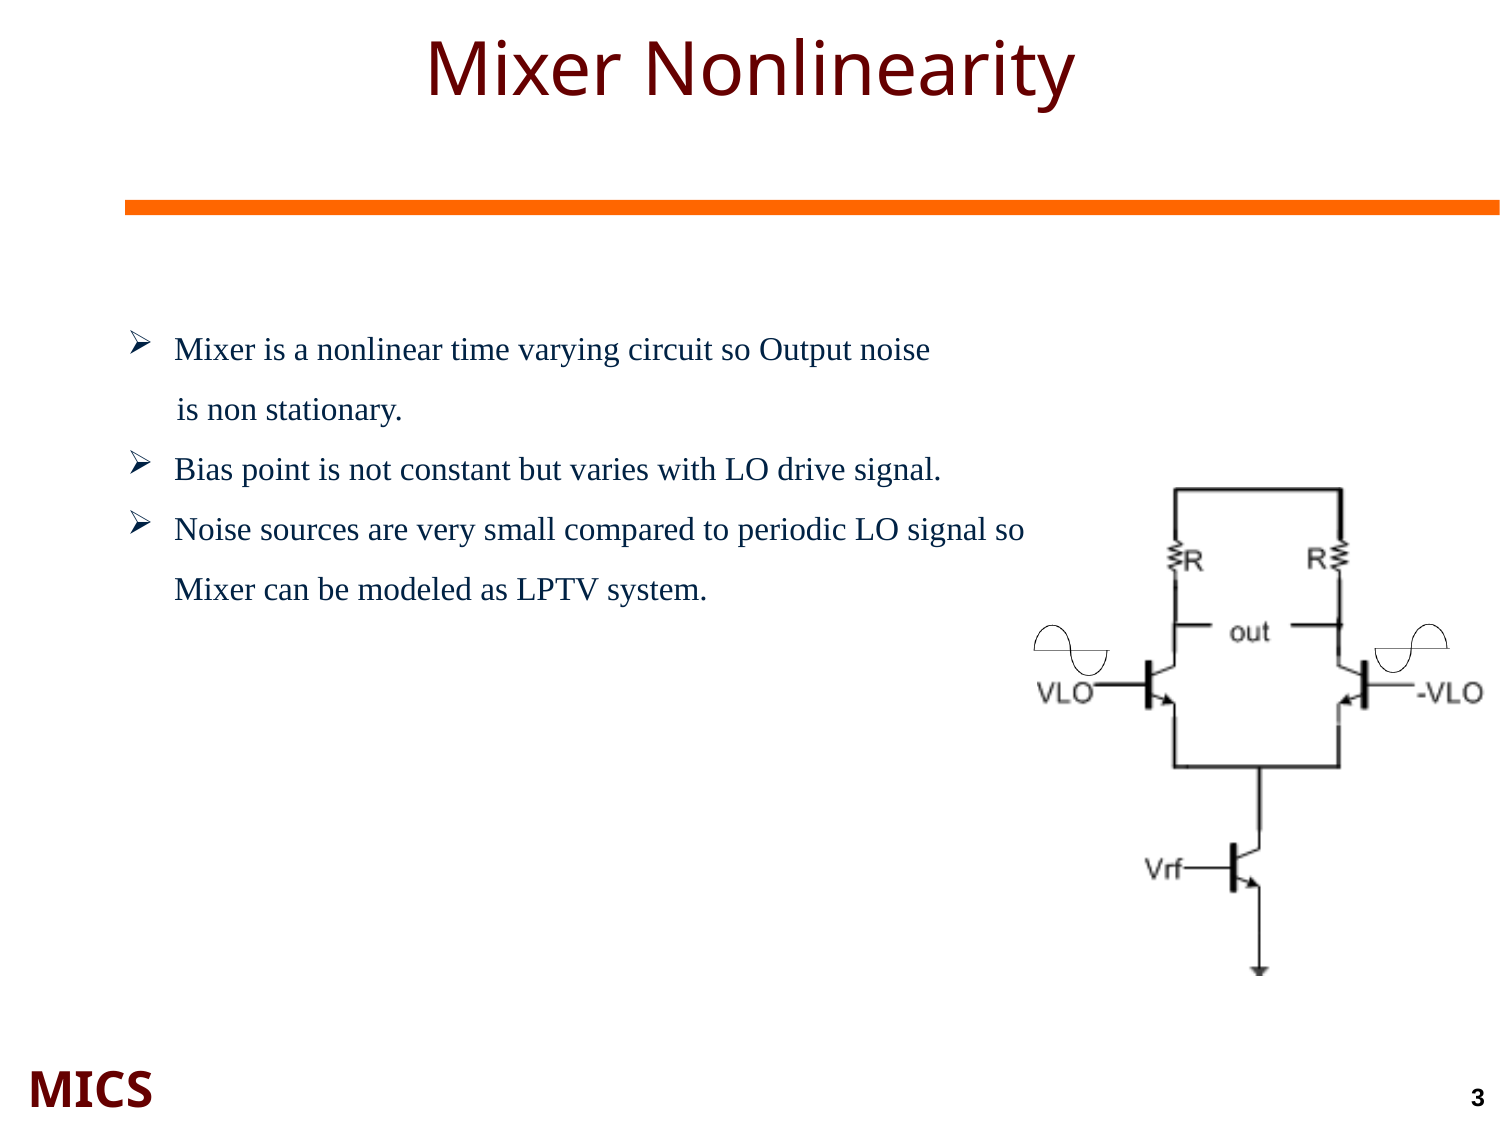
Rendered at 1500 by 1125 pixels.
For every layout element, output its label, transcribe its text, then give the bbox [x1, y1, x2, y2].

text_box Mixer Nonlinearity [112, 12, 1388, 200]
slide_number 3 [1425, 1067, 1500, 1125]
picture [1032, 487, 1487, 976]
text_box Mixer is a nonlinear time varying circuit so Output noise is non stationary. Bias point is not constant but varies with LO drive signal. Noise sources are very small compared to periodic LO signal so Mixer can be modeled as LPTV system. [112, 299, 1088, 615]
